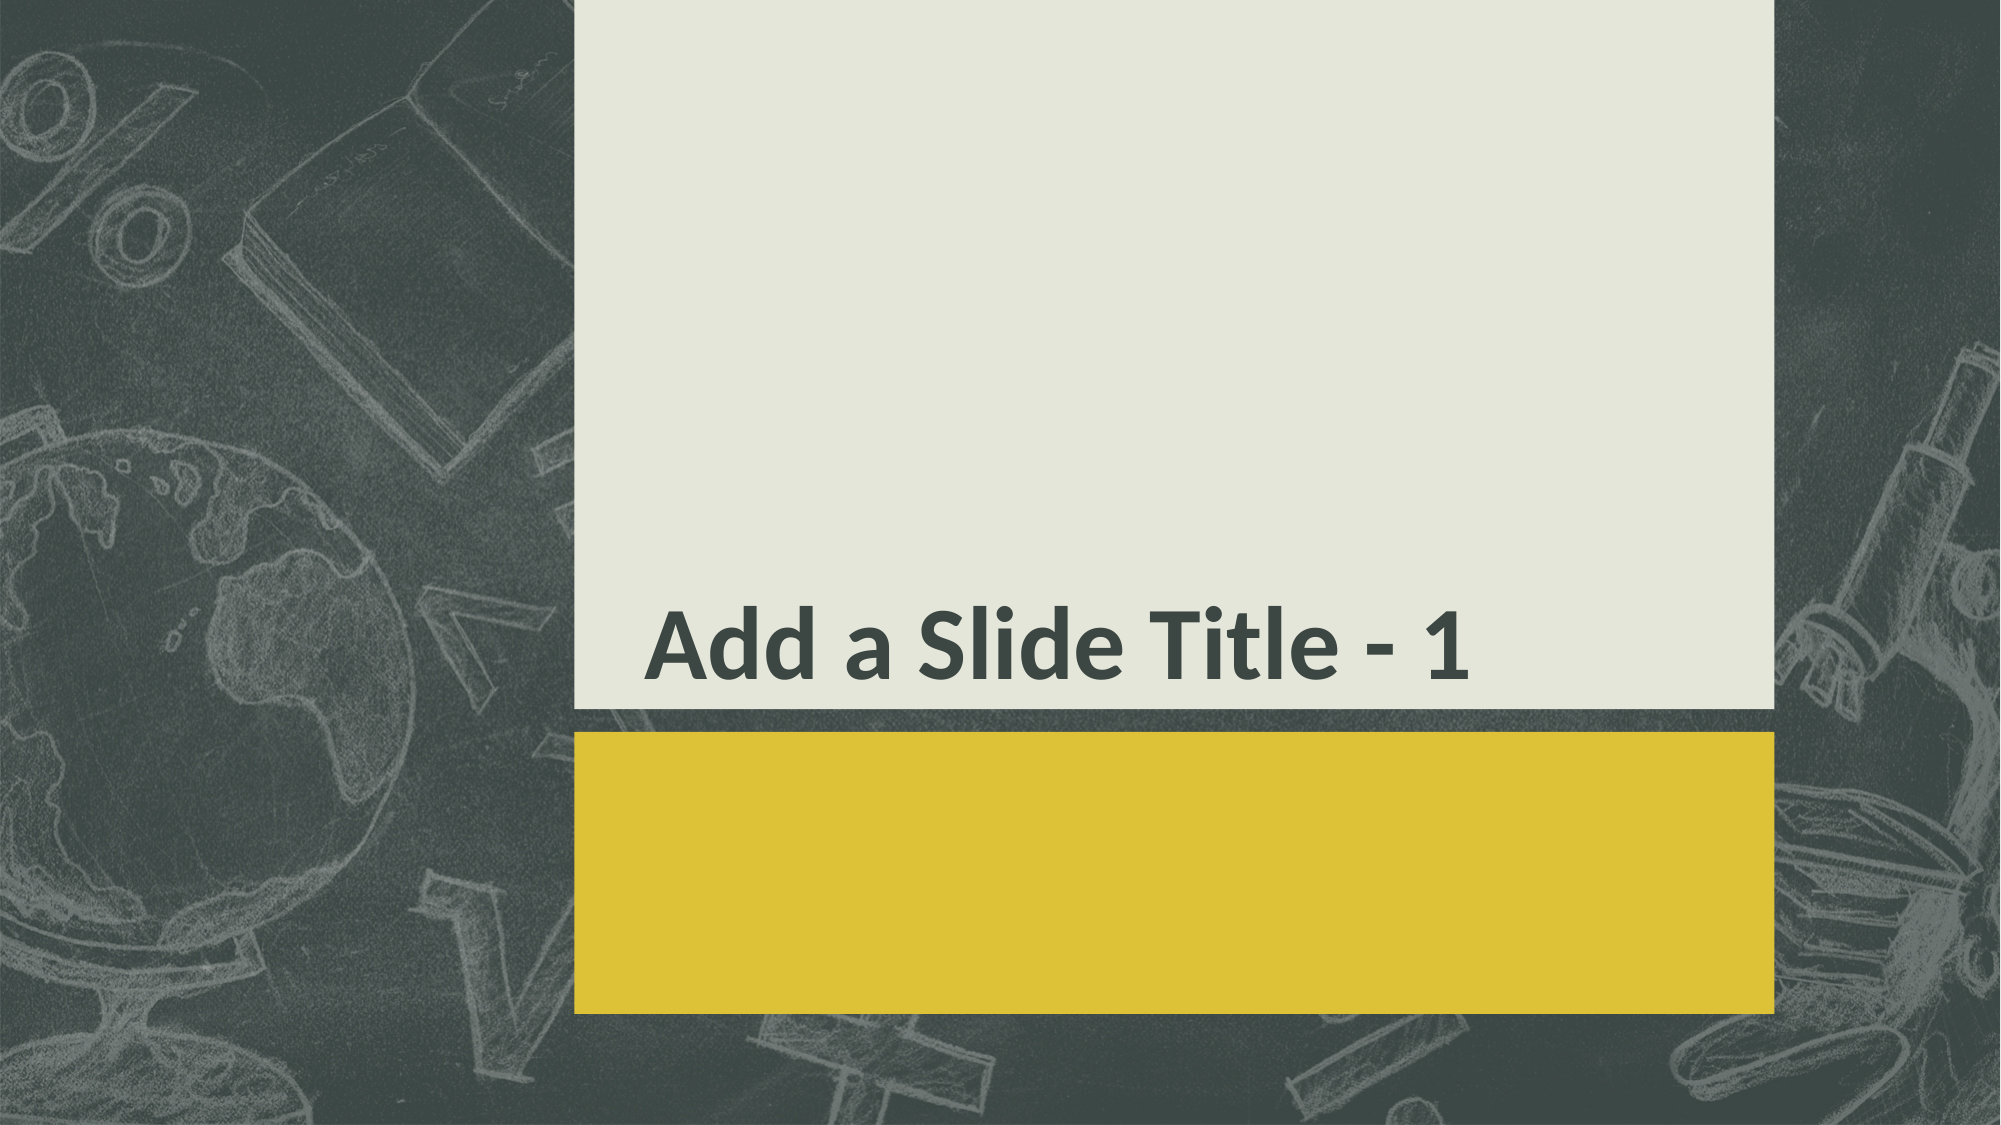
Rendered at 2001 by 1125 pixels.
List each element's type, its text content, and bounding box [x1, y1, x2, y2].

title Add a Slide Title - 1 [629, 108, 1712, 710]
picture [0, 0, 2001, 1125]
